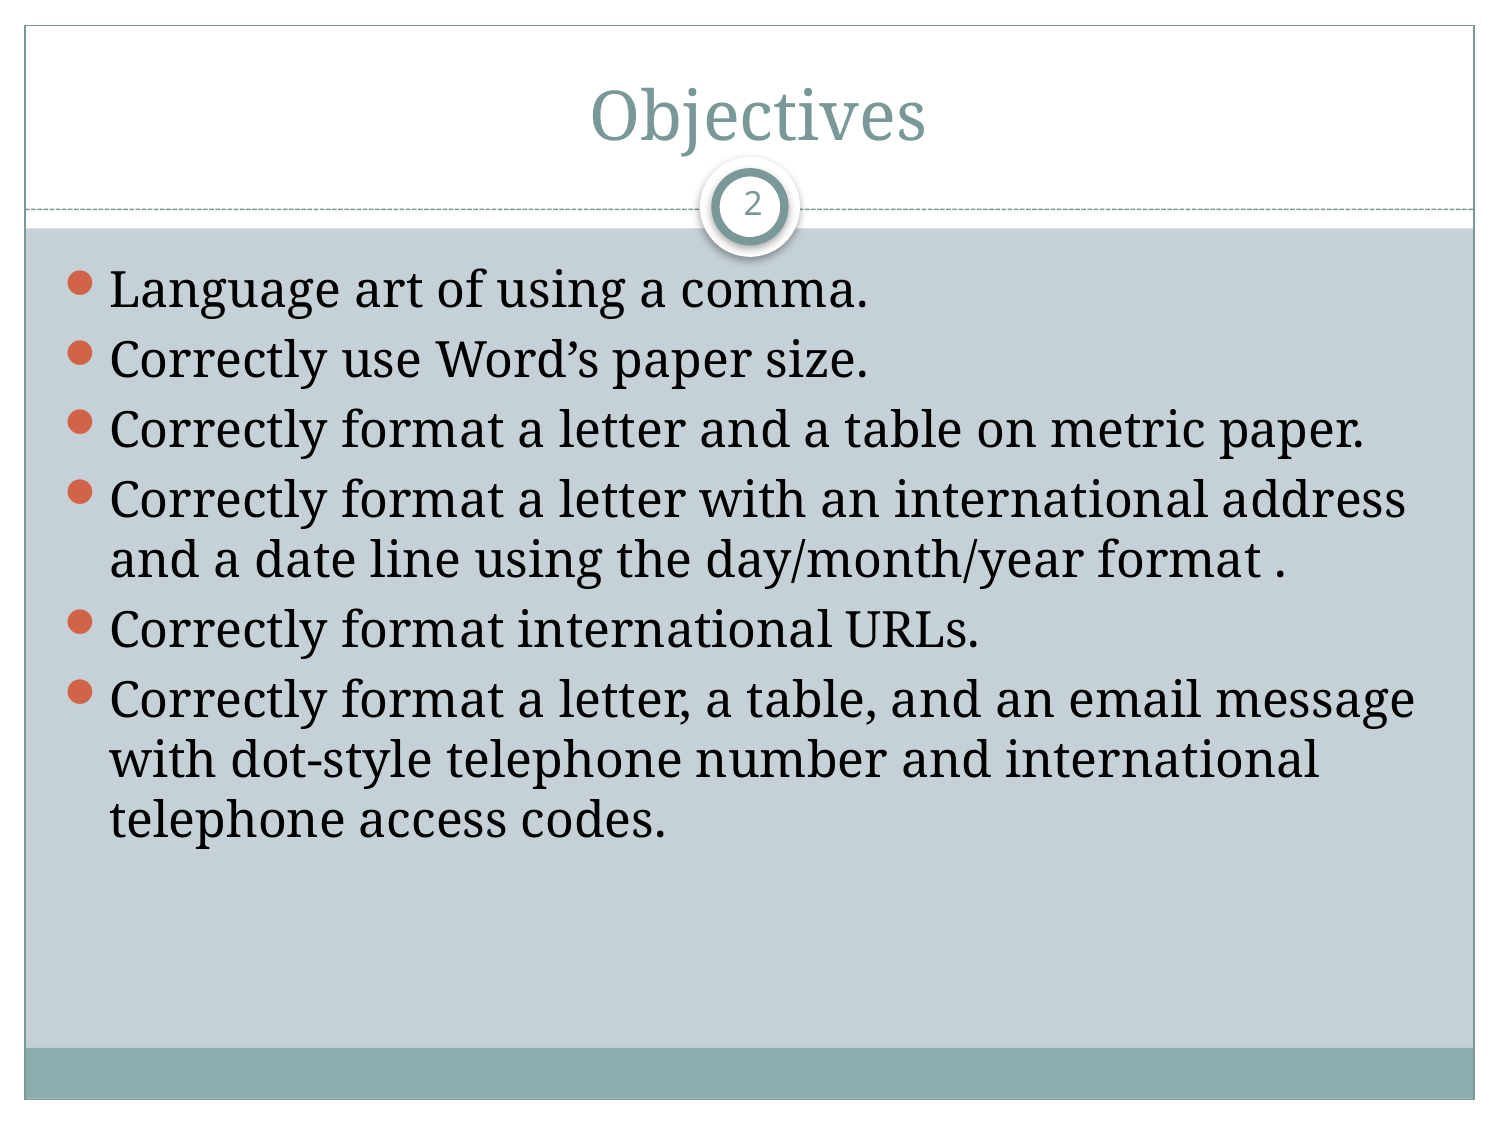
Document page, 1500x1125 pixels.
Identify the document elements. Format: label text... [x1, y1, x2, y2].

slide_number 2 [715, 168, 791, 241]
list Language art of using a comma. Correctly use Word’s paper size. Correctly format a letter and a table on metric paper. Correctly format a letter with an international address and a date line using the day/month/year format . Correctly format international URLs. Correctly format a letter, a table, and an email message with dot-style telephone number and international telephone access codes. [49, 250, 1445, 1001]
title Objectives [49, 37, 1450, 162]
